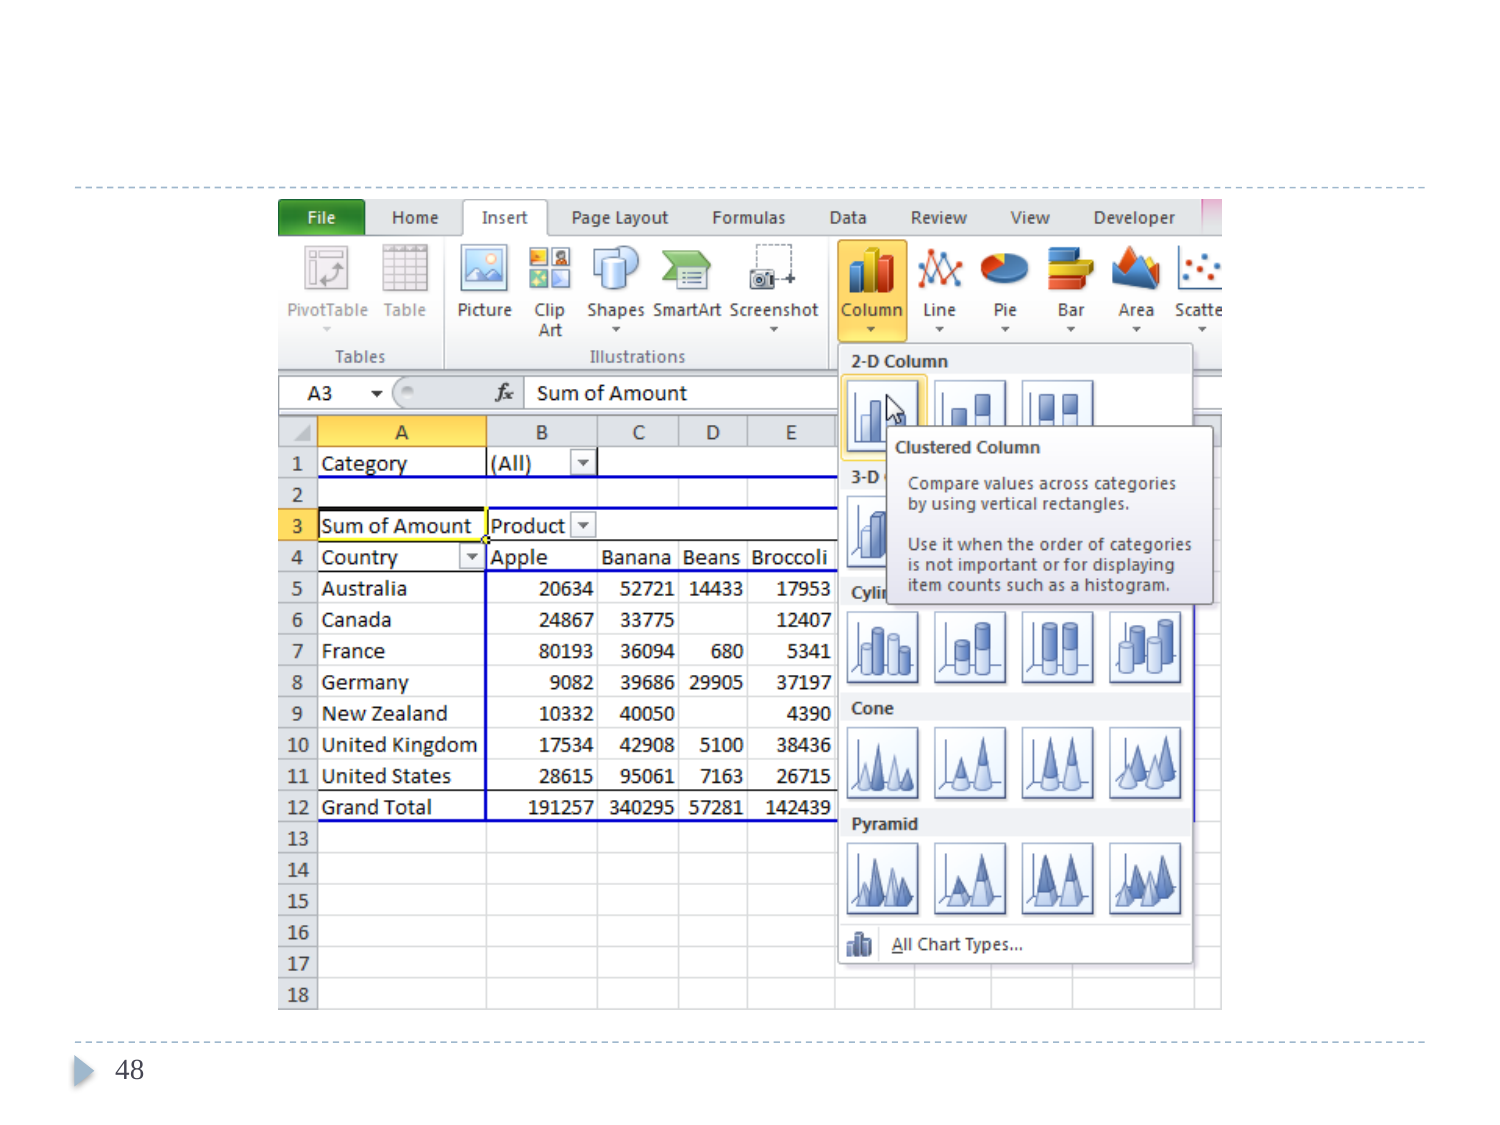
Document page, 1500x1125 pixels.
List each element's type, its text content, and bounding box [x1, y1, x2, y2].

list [278, 199, 1222, 1011]
slide_number 48 [100, 1042, 426, 1103]
